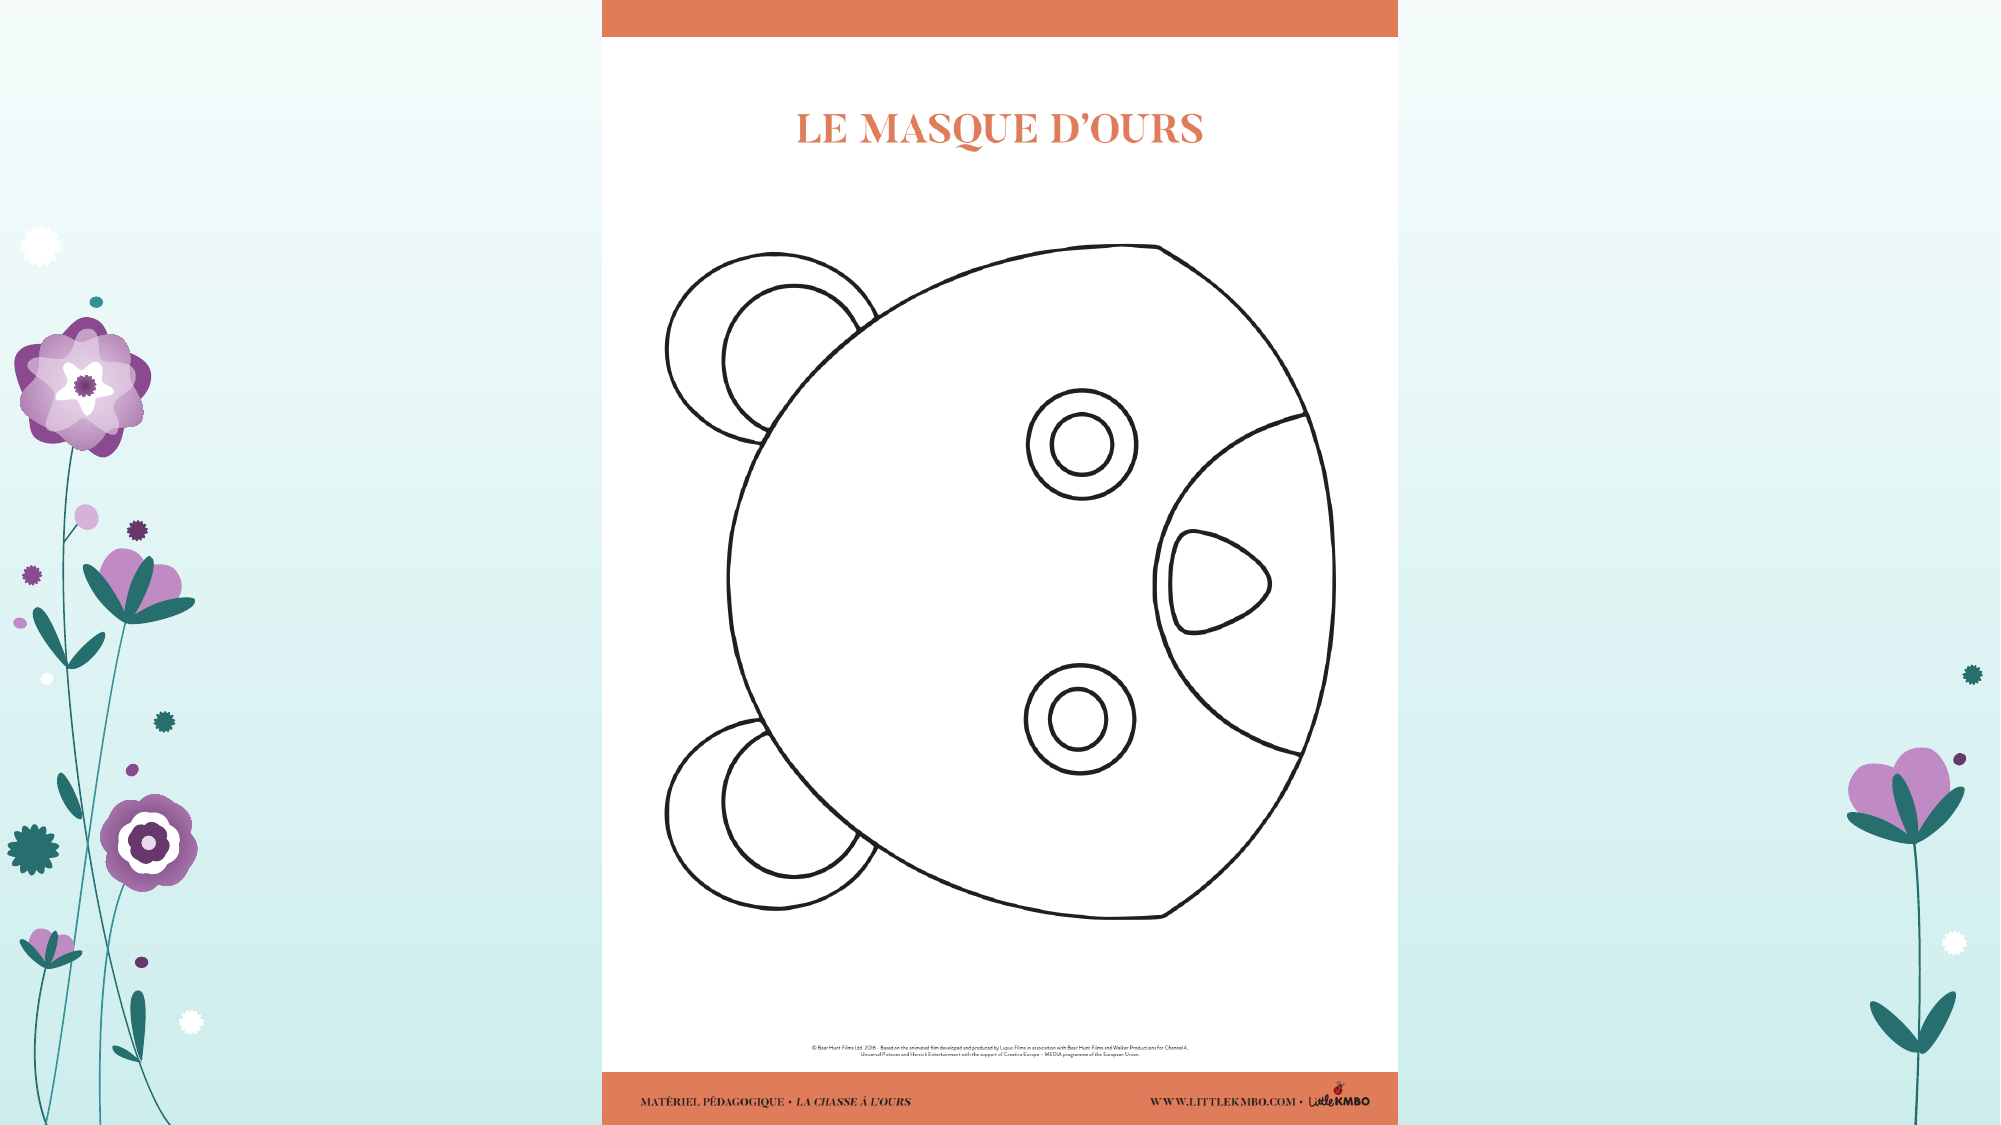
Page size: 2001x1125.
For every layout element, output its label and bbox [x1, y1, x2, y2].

picture [601, 0, 1398, 1125]
